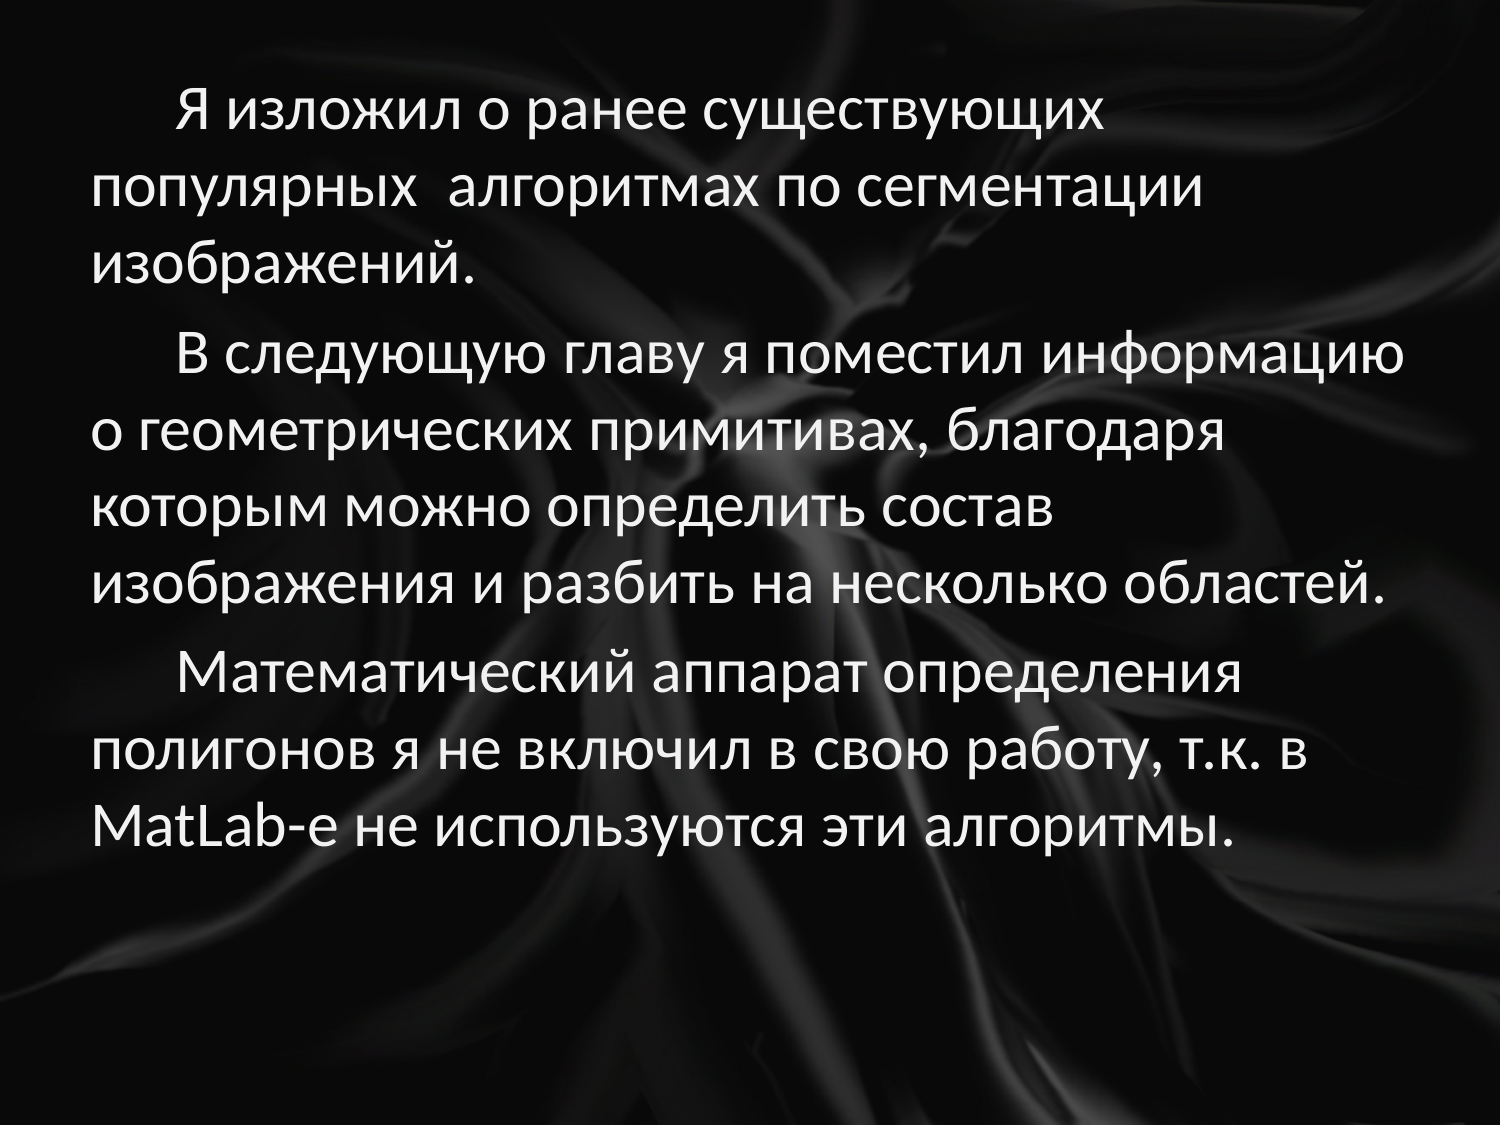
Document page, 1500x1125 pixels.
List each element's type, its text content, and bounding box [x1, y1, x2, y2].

picture [0, 0, 1500, 1125]
list Я изложил о ранее существующих популярных алгоритмах по сегментации изображений. В следующую главу я поместил информацию о геометрических примитивах, благодаря которым можно определить состав изображения и разбить на несколько областей. Математический аппарат определения полигонов я не включил в свою работу, т.к. в MatLab-е не используются эти алгоритмы. [75, 58, 1425, 1005]
